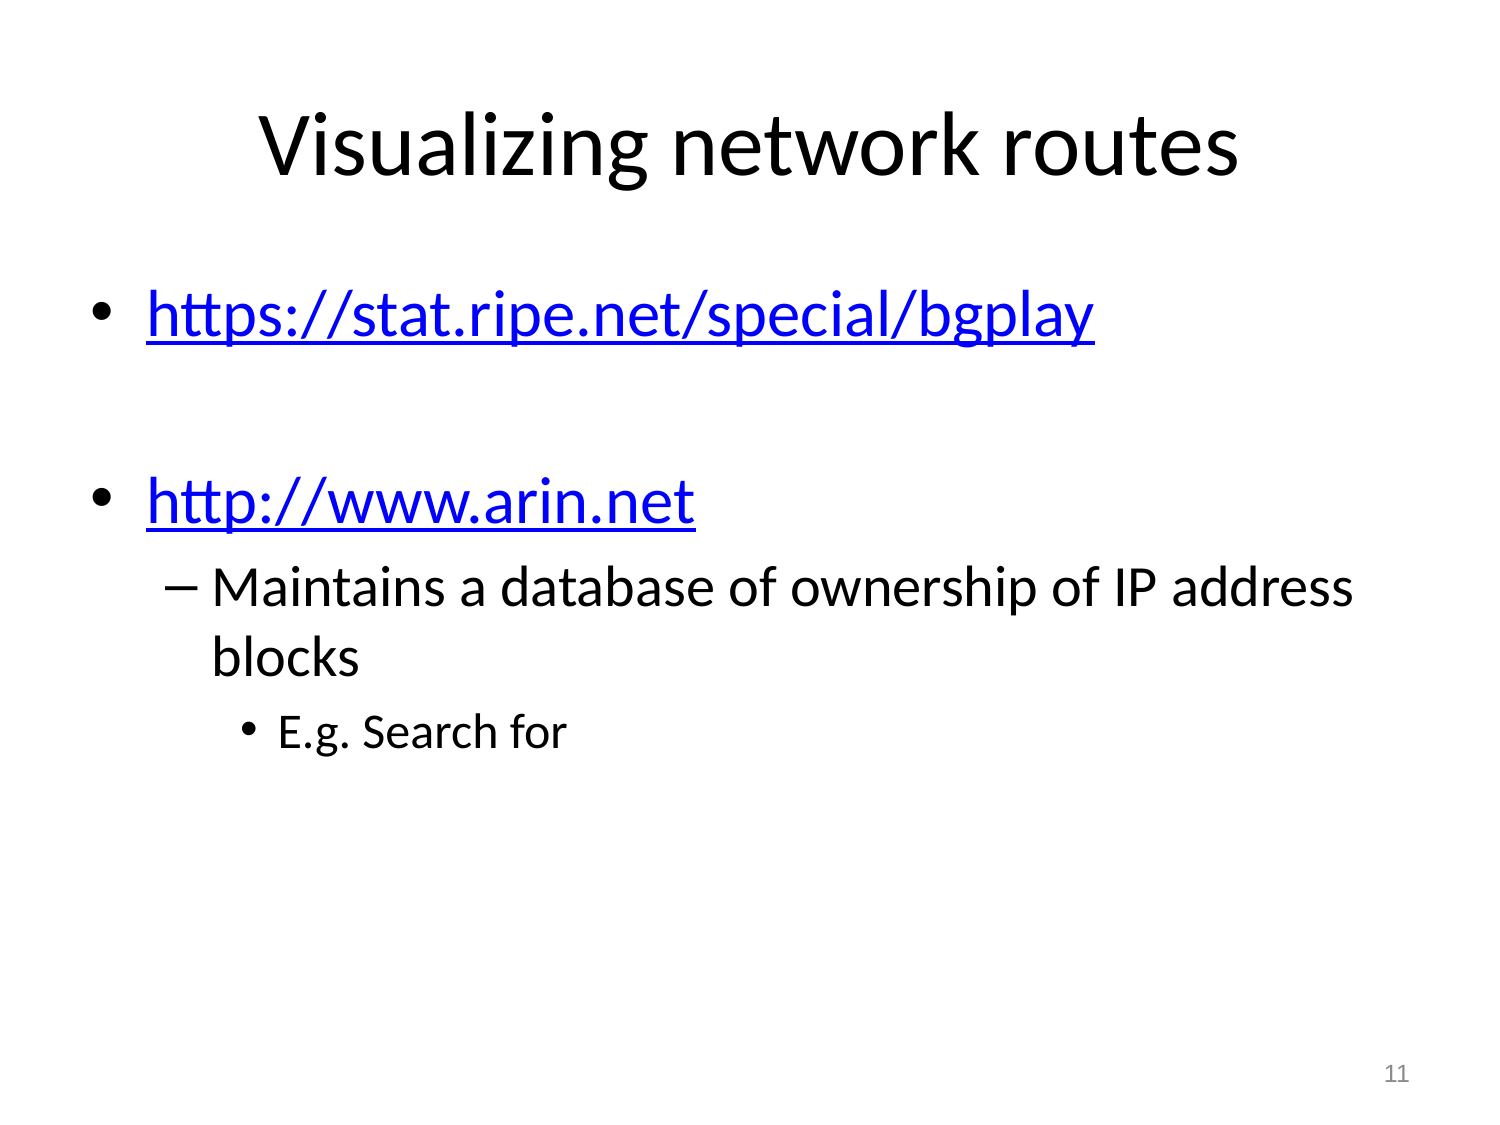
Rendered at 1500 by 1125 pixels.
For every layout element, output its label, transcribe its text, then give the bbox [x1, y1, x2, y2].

slide_number 11 [1074, 1042, 1425, 1103]
title Visualizing network routes [74, 44, 1426, 233]
list https://stat.ripe.net/special/bgplay http://www.arin.net Maintains a database of ownership of IP address blocks E.g. Search for [74, 262, 1426, 1006]
